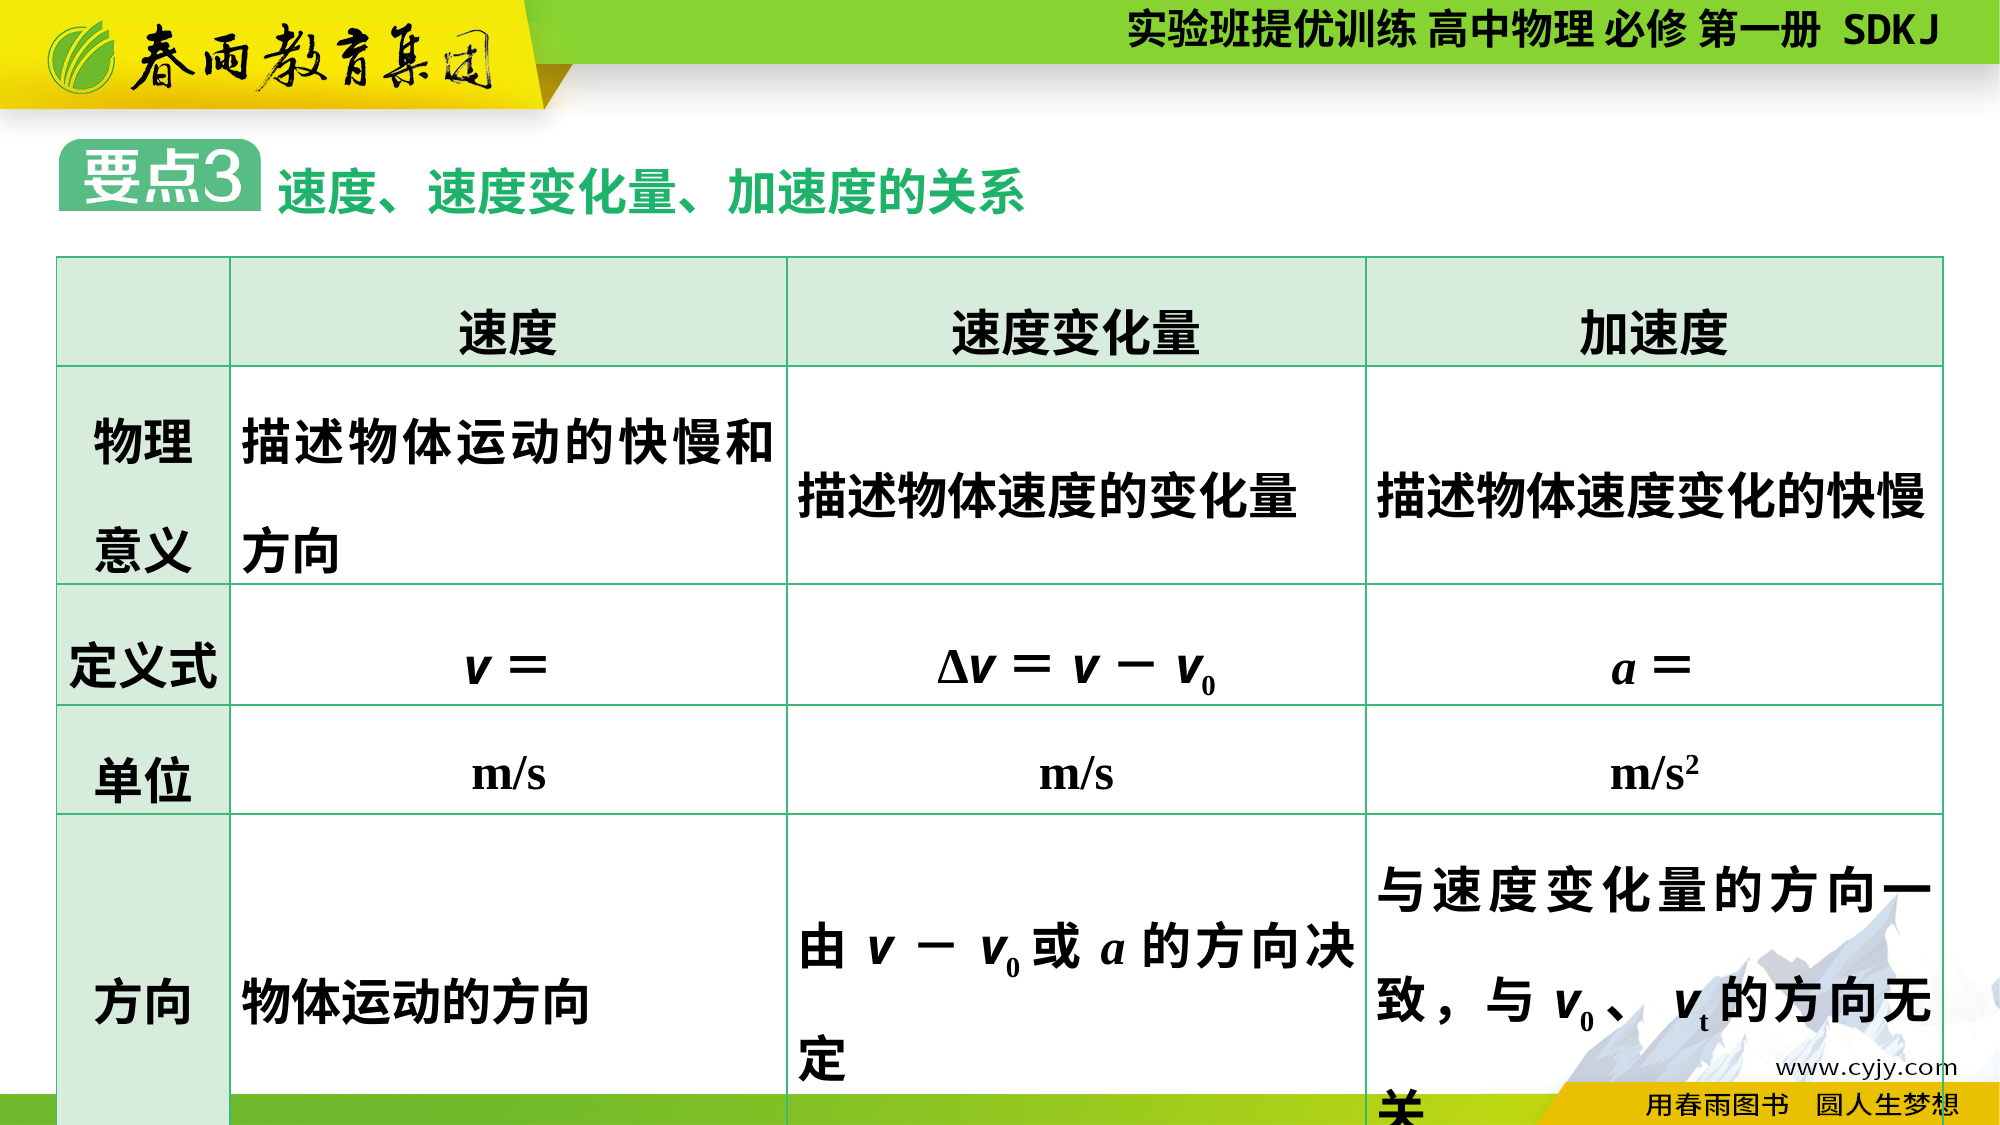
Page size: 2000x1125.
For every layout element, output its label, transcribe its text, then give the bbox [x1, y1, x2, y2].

picture [0, 0, 2000, 1125]
picture [231, 815, 786, 1125]
picture [1367, 706, 1942, 813]
picture [788, 815, 1365, 1125]
picture [231, 585, 786, 704]
list 速度、速度变化量、加速度的关系 [59, 122, 1944, 217]
picture [231, 706, 786, 813]
picture [231, 367, 786, 583]
picture [1367, 367, 1942, 583]
picture [788, 367, 1365, 583]
picture [1367, 815, 1942, 1125]
picture [788, 706, 1365, 813]
picture [788, 585, 1365, 704]
picture [1367, 585, 1942, 704]
